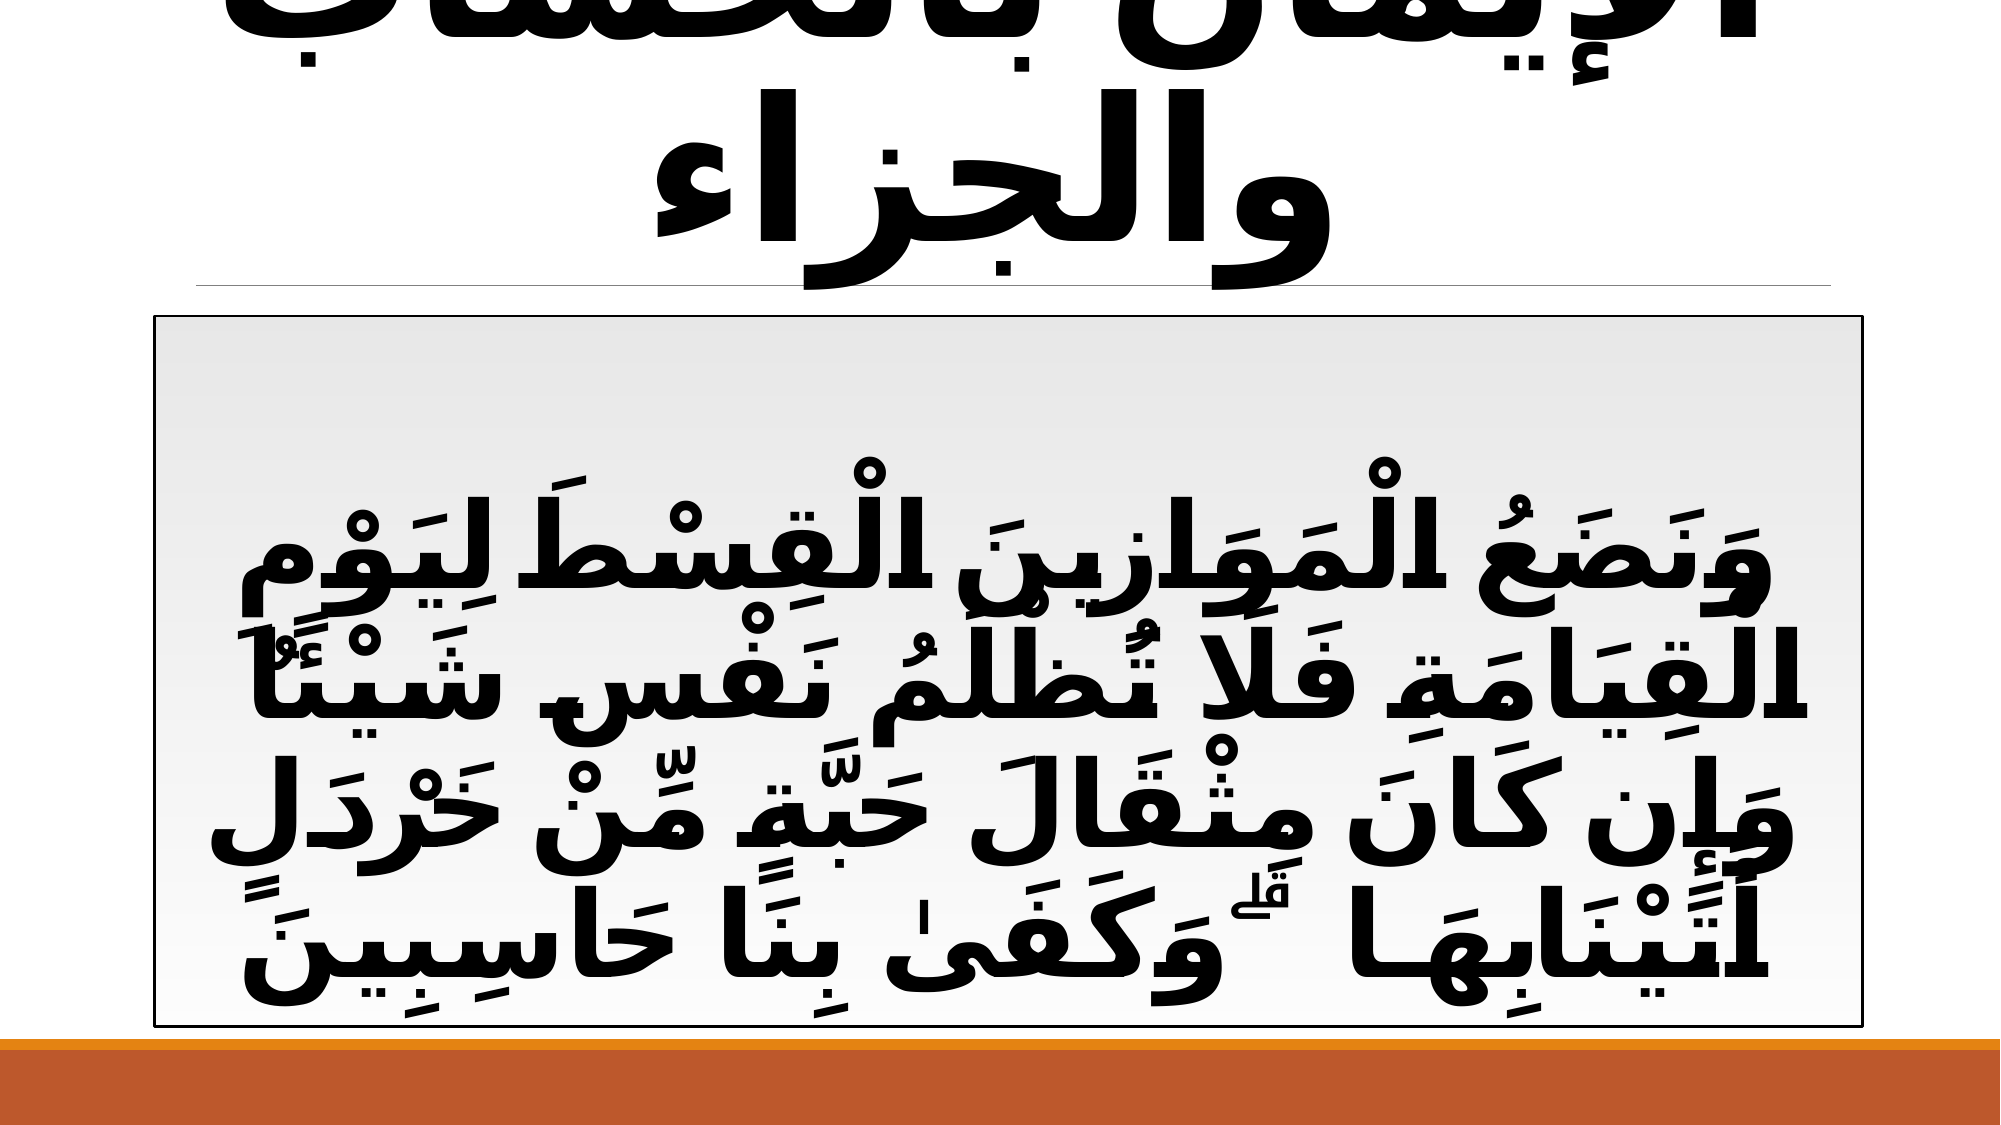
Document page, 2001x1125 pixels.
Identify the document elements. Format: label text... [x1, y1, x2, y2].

title الإيمان بالحساب والجزاء [46, 44, 1942, 290]
list وَنَضَعُ الْمَوَازِينَ الْقِسْطَ لِيَوْمِ الْقِيَامَةِ فَلَا تُظْلَمُ نَفْسٌ شَيْئًا ۖ وَإِن كَانَ مِثْقَالَ حَبَّةٍ مِّنْ خَرْدَلٍ أَتَيْنَا بِهَا ۗ وَكَفَىٰ بِنَا حَاسِبِينَ [153, 315, 1864, 1028]
